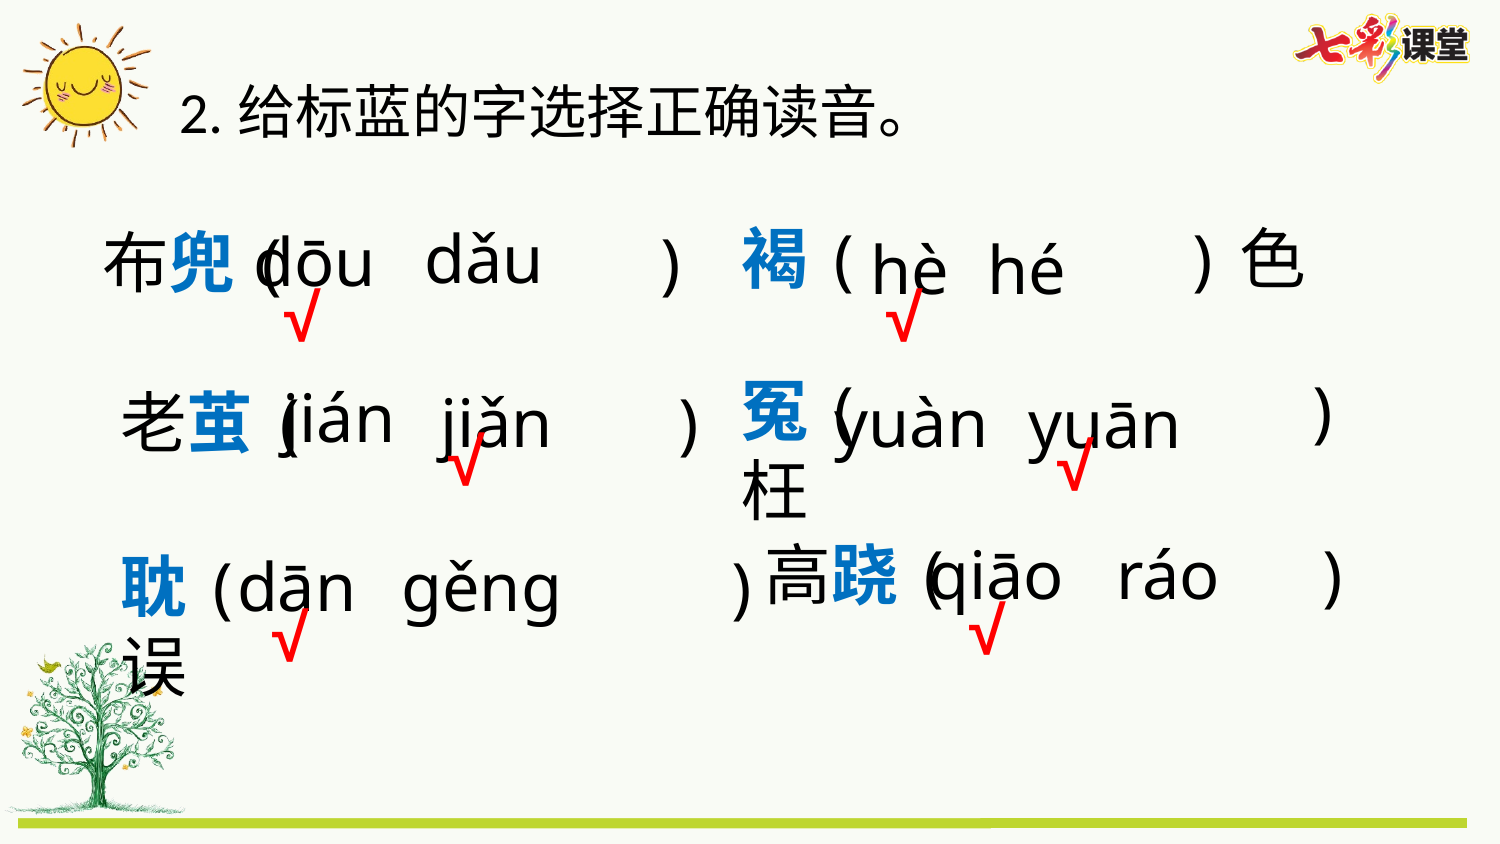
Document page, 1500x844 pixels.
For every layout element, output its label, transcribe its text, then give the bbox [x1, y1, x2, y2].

text_box yuàn [820, 373, 1065, 468]
picture [0, 0, 173, 172]
text_box √ [433, 411, 519, 507]
text_box √ [871, 267, 958, 363]
picture [1291, 9, 1472, 87]
text_box jián [267, 368, 463, 464]
text_box 老茧( ) [620, 373, 726, 468]
text_box jiǎn [425, 373, 620, 468]
text_box 布兜( ) [87, 213, 269, 309]
text_box 冤( )枉 [726, 361, 1441, 537]
text_box 2.给标蓝的字选择正确读音。 [164, 67, 951, 153]
text_box yuān [1013, 374, 1218, 470]
text_box hé [972, 220, 1109, 316]
text_box dān [222, 537, 386, 633]
text_box 高跷( ) [1280, 525, 1500, 621]
text_box 耽( )误 [105, 537, 818, 712]
text_box qiāo [913, 525, 1101, 621]
text_box √ [1042, 416, 1129, 511]
picture [0, 608, 1467, 844]
text_box 高跷( ) [749, 525, 913, 621]
text_box gěng [386, 537, 654, 633]
text_box dǎu [409, 209, 601, 304]
text_box 老茧( ) [105, 373, 425, 468]
text_box ráo [1101, 525, 1280, 621]
text_box hè [855, 220, 972, 316]
text_box 褐( )色 [726, 209, 1423, 304]
text_box 布兜( ) [355, 213, 855, 309]
text_box √ [954, 580, 1040, 675]
text_box √ [269, 267, 355, 363]
text_box √ [257, 587, 343, 683]
text_box dōu [238, 212, 423, 308]
